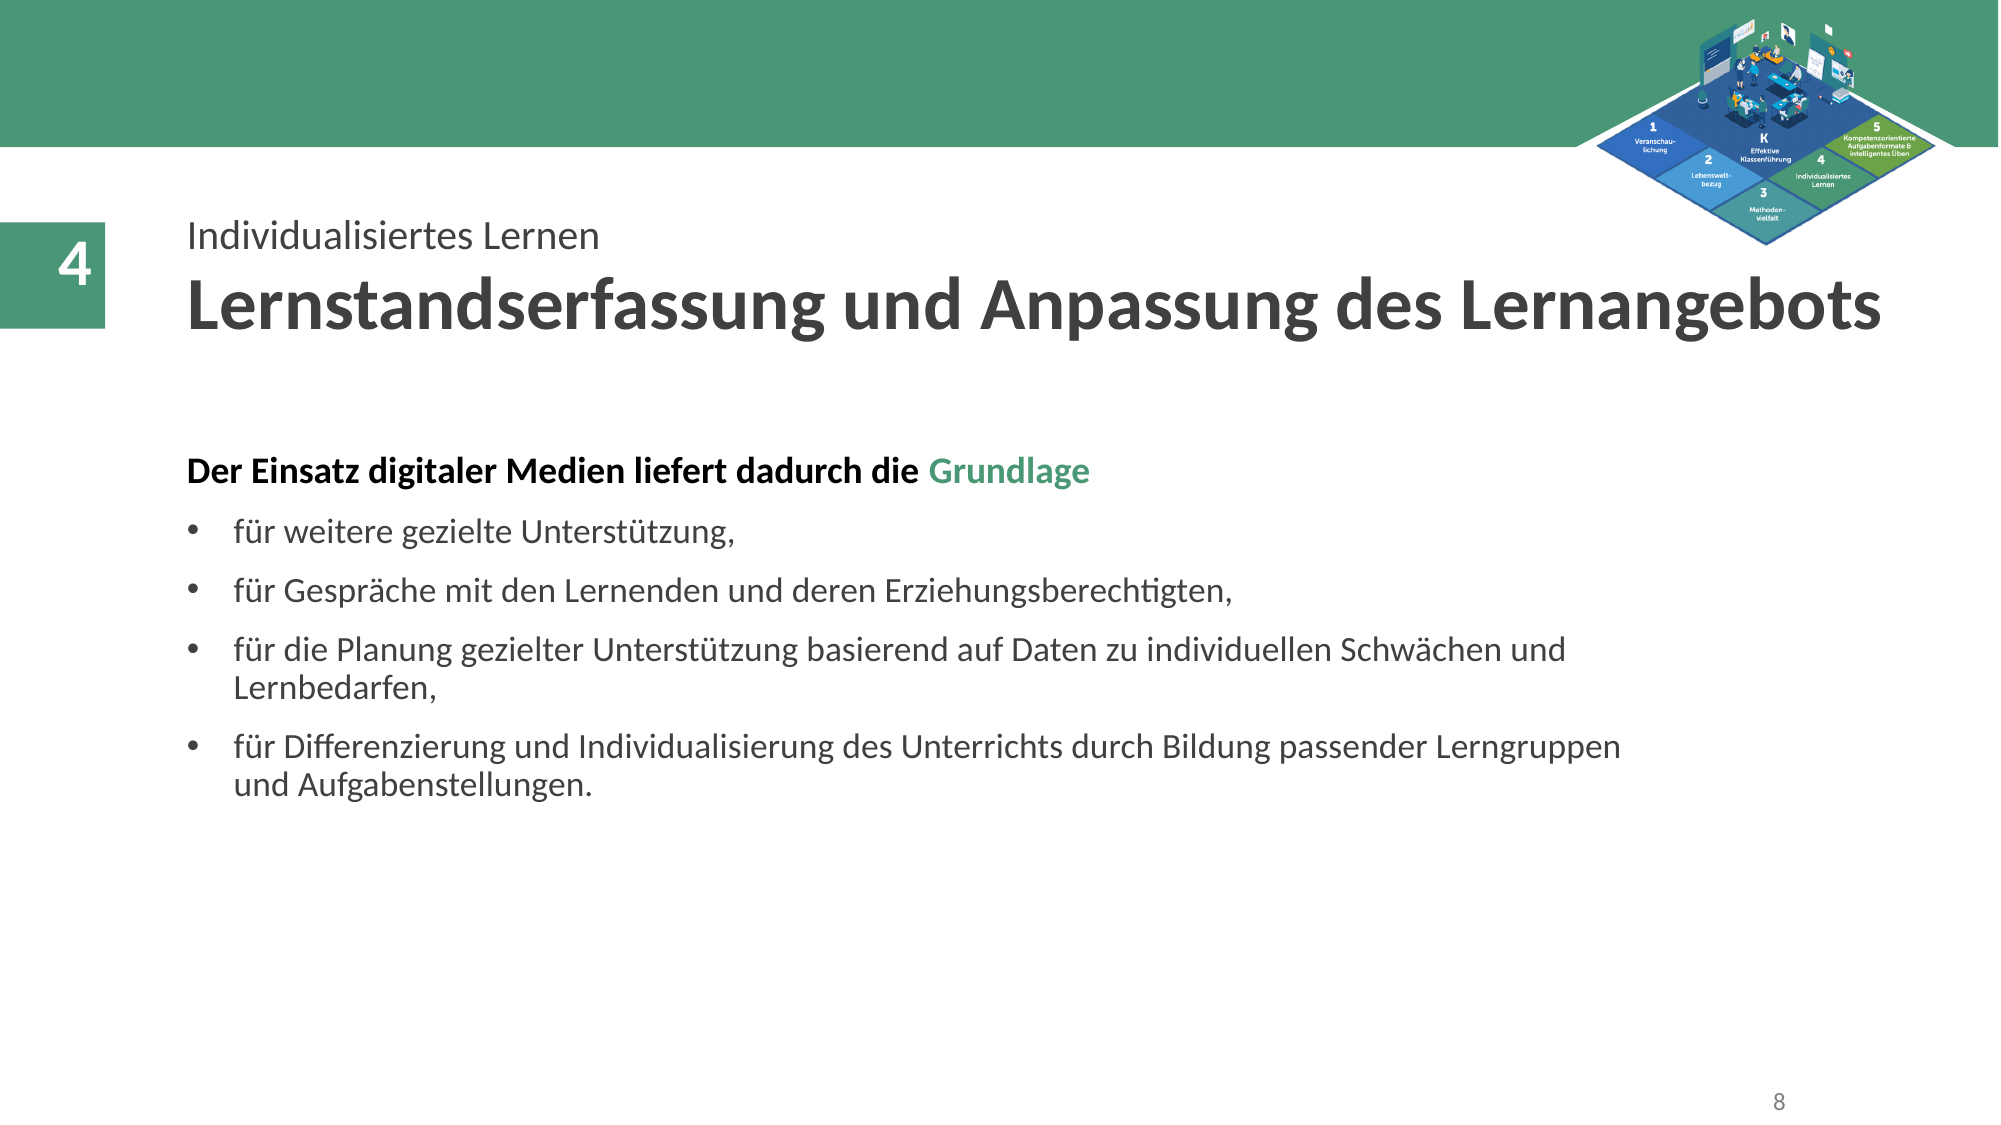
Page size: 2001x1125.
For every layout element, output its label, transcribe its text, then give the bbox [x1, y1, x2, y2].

slide_number 8 [1350, 1075, 1801, 1125]
list Der Einsatz digitaler Medien liefert dadurch die Grundlage für weitere gezielte Unterstützung, für Gespräche mit den Lernenden und deren Erziehungsberechtigten, für die Planung gezielter Unterstützung basierend auf Daten zu individuellen Schwächen und Lernbedarfen, für Differenzierung und Individualisierung des Unterrichts durch Bildung passender Lerngruppen und Aufgabenstellungen. [171, 443, 1663, 1036]
list Individualisiertes Lernen [171, 183, 1663, 267]
list Lernstandserfassung und Anpassung des Lernangebots [172, 259, 1925, 354]
picture [1589, 12, 1942, 249]
